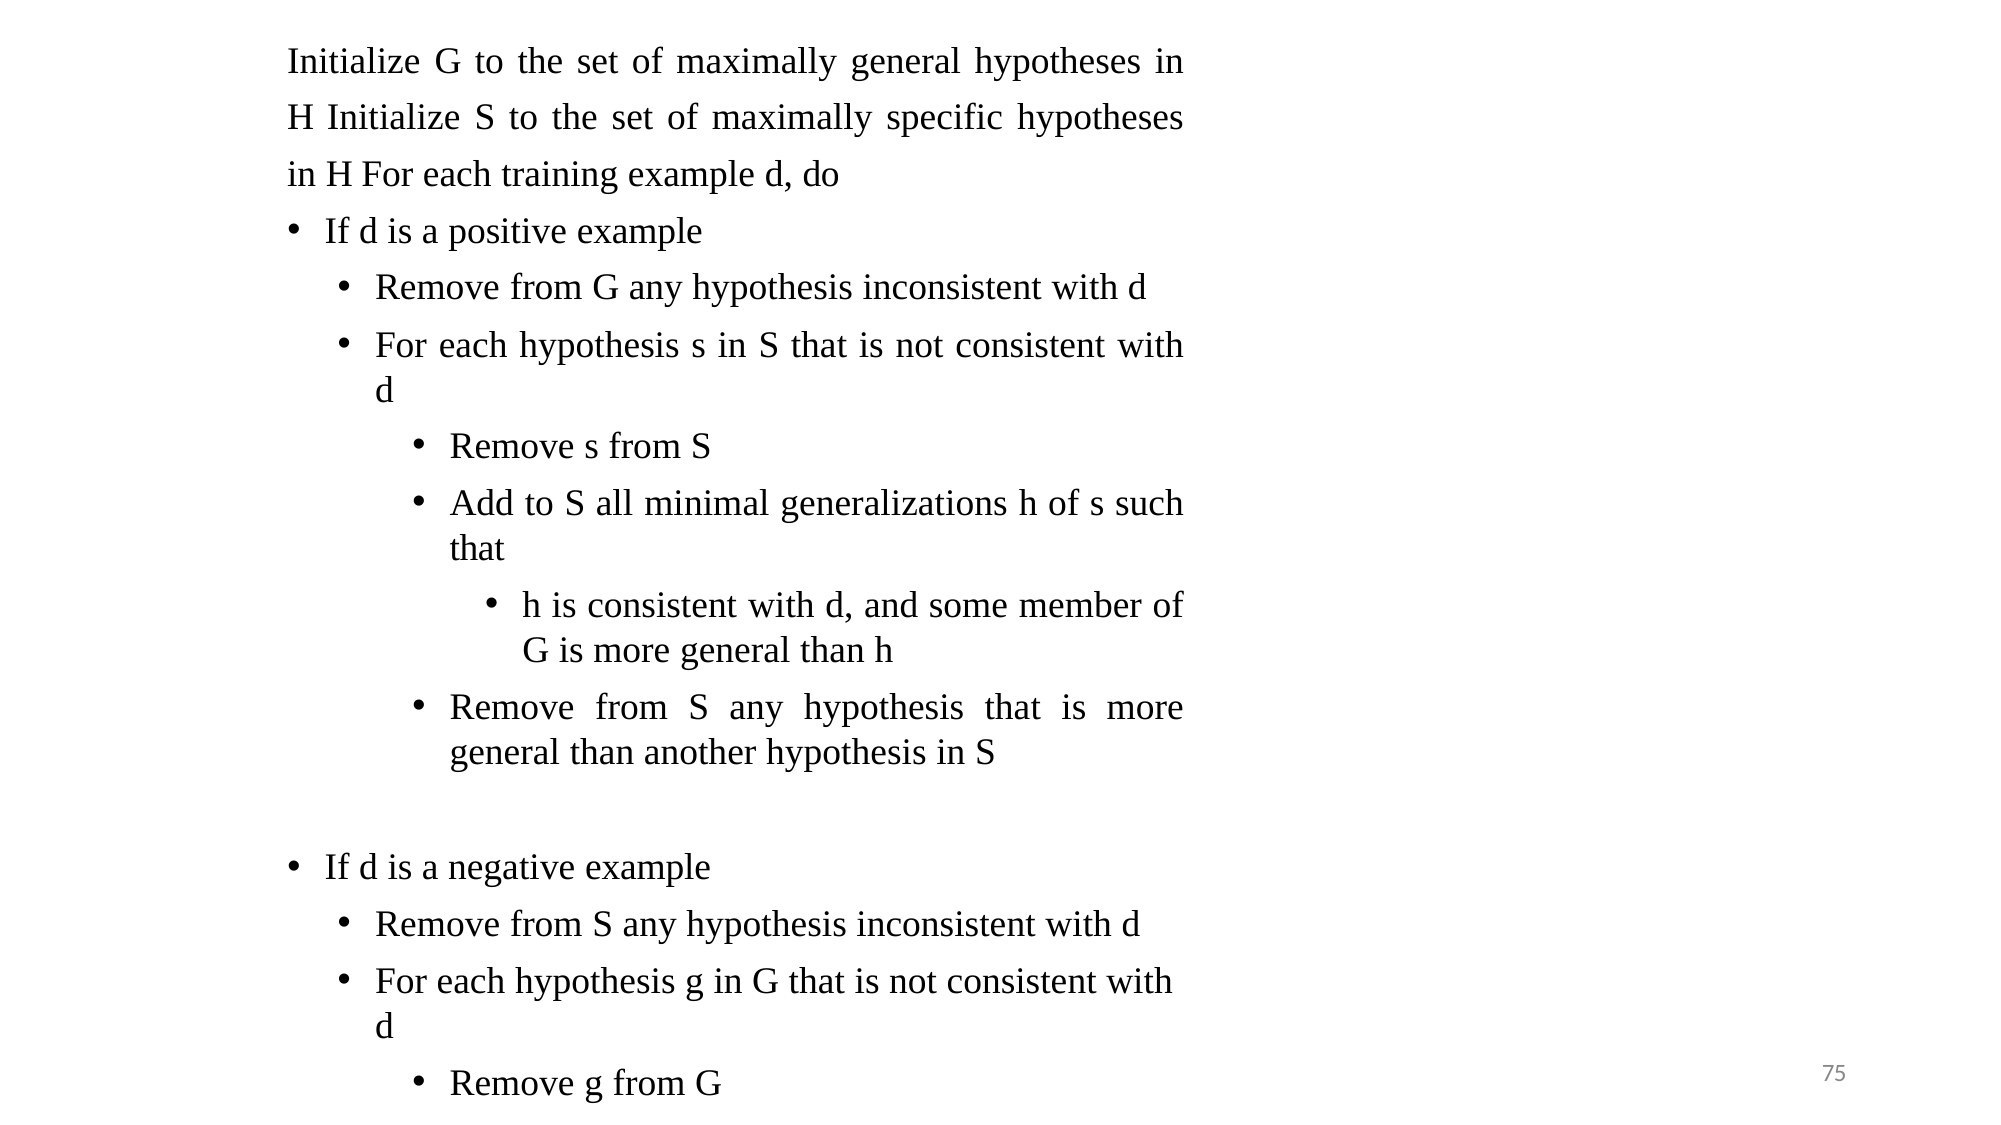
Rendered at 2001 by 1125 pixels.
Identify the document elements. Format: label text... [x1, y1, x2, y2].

slide_number 75 [1815, 1060, 1856, 1125]
text_box Initialize G to the set of maximally general hypotheses in H Initialize S to the set of maximally specific hypotheses in H For each training example d, do If d is a positive example Remove from G any hypothesis inconsistent with d For each hypothesis s in S that is not consistent with d Remove s from S Add to S all minimal generalizations h of s such that h is consistent with d, and some member of G is more general than h Remove from S any hypothesis that is more general than another hypothesis in S If d is a negative example Remove from S any hypothesis inconsistent with d For each hypothesis g in G that is not consistent with d Remove g from G Add to G all minimal specializations h of g such that h is consistent with d, and some member of S is more specific than h Remove from G any hypothesis that is less general than another hypothesis in G [285, 22, 1663, 1125]
